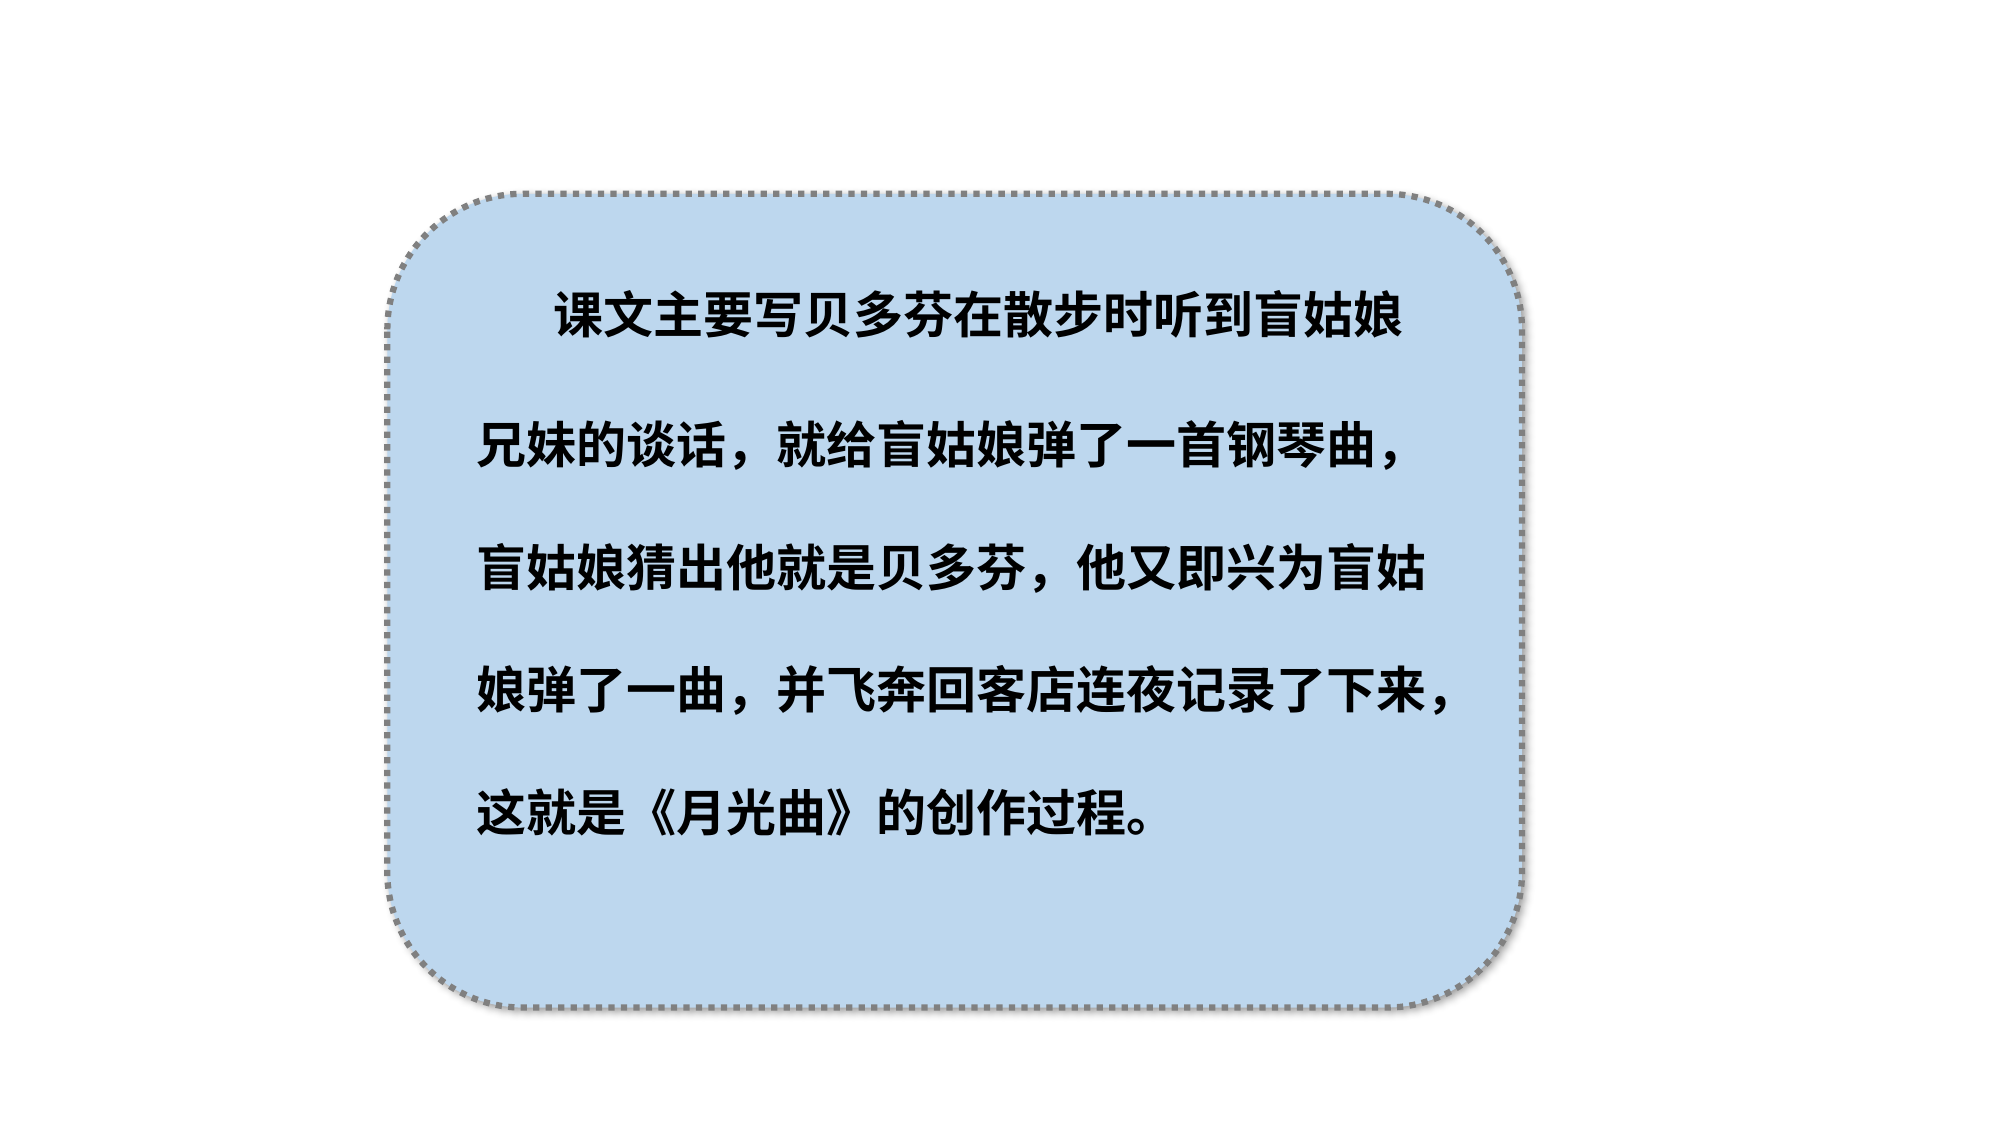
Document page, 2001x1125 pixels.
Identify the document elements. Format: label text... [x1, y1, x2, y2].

text_box [386, 192, 1524, 1009]
text_box 课文主要写贝多芬在散步时听到盲姑娘兄妹的谈话，就给盲姑娘弹了一首钢琴曲，盲姑娘猜出他就是贝多芬，他又即兴为盲姑娘弹了一曲，并飞奔回客店连夜记录了下来，这就是《月光曲》的创作过程。 [461, 219, 1449, 850]
